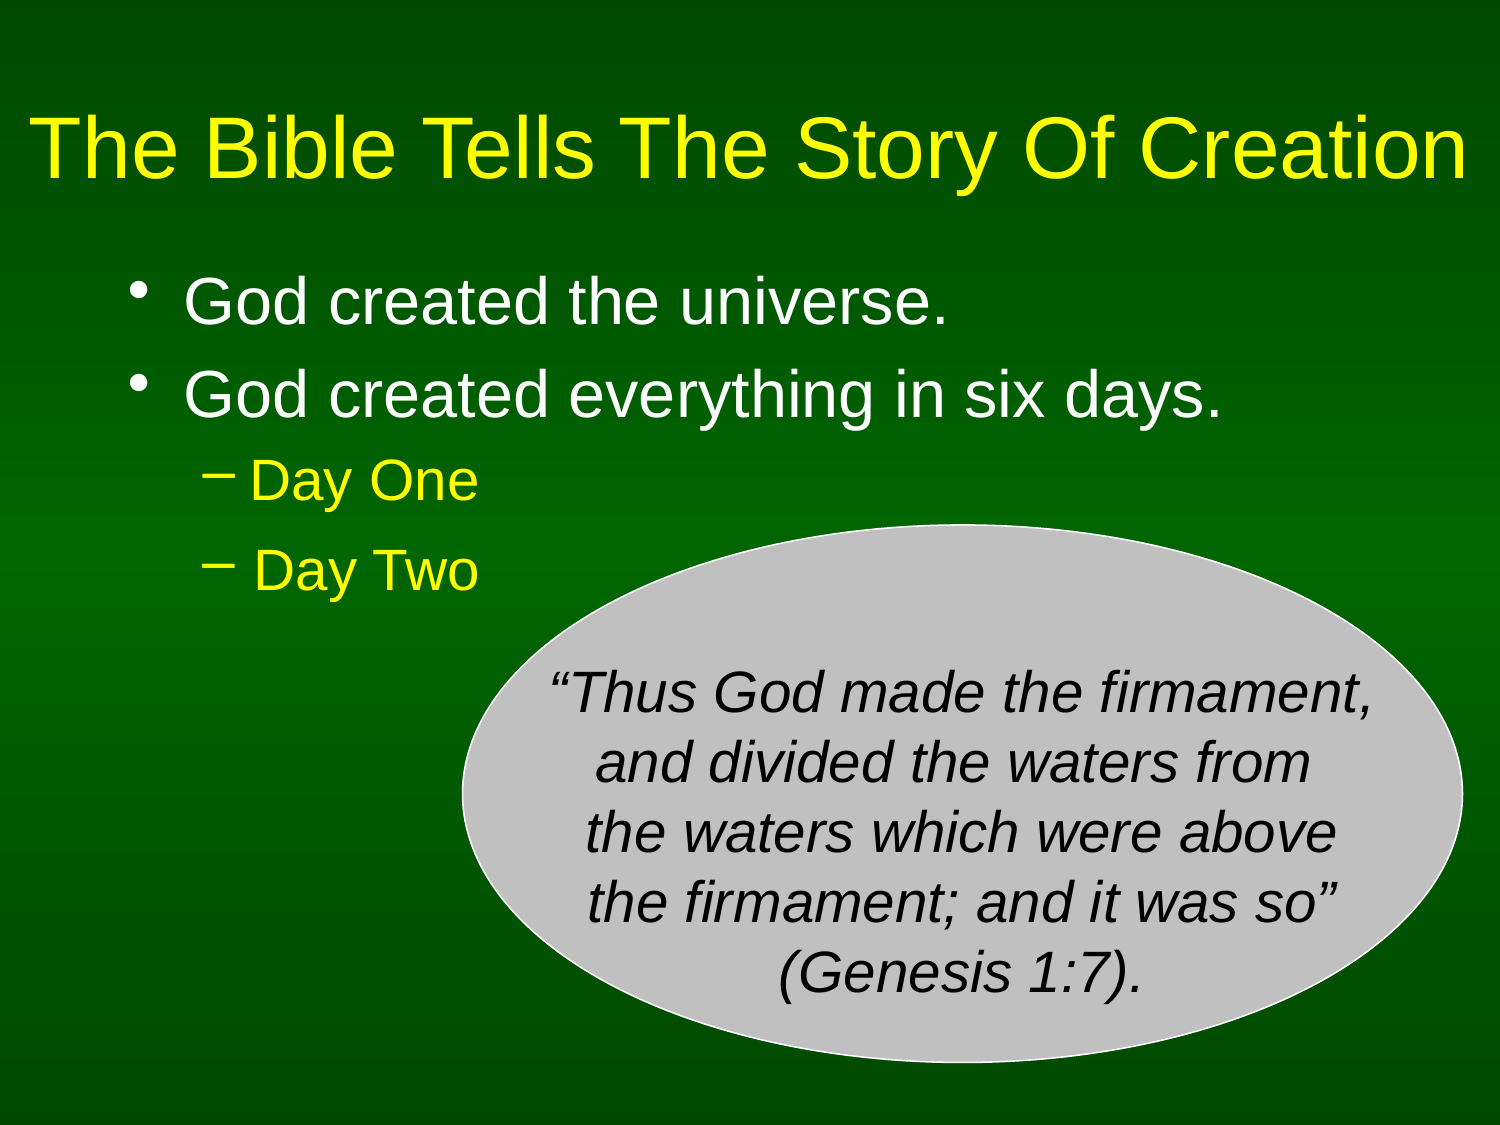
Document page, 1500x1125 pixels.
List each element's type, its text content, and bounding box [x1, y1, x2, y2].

list God created the universe. God created everything in six days. Day One [112, 249, 1388, 525]
text_box “Thus God made the firmament, and divided the waters from the waters which were above the firmament; and it was so” (Genesis 1:7). [462, 524, 1463, 1063]
title The Bible Tells The Story Of Creation [0, 50, 1500, 238]
text_box Day Two [187, 525, 513, 610]
